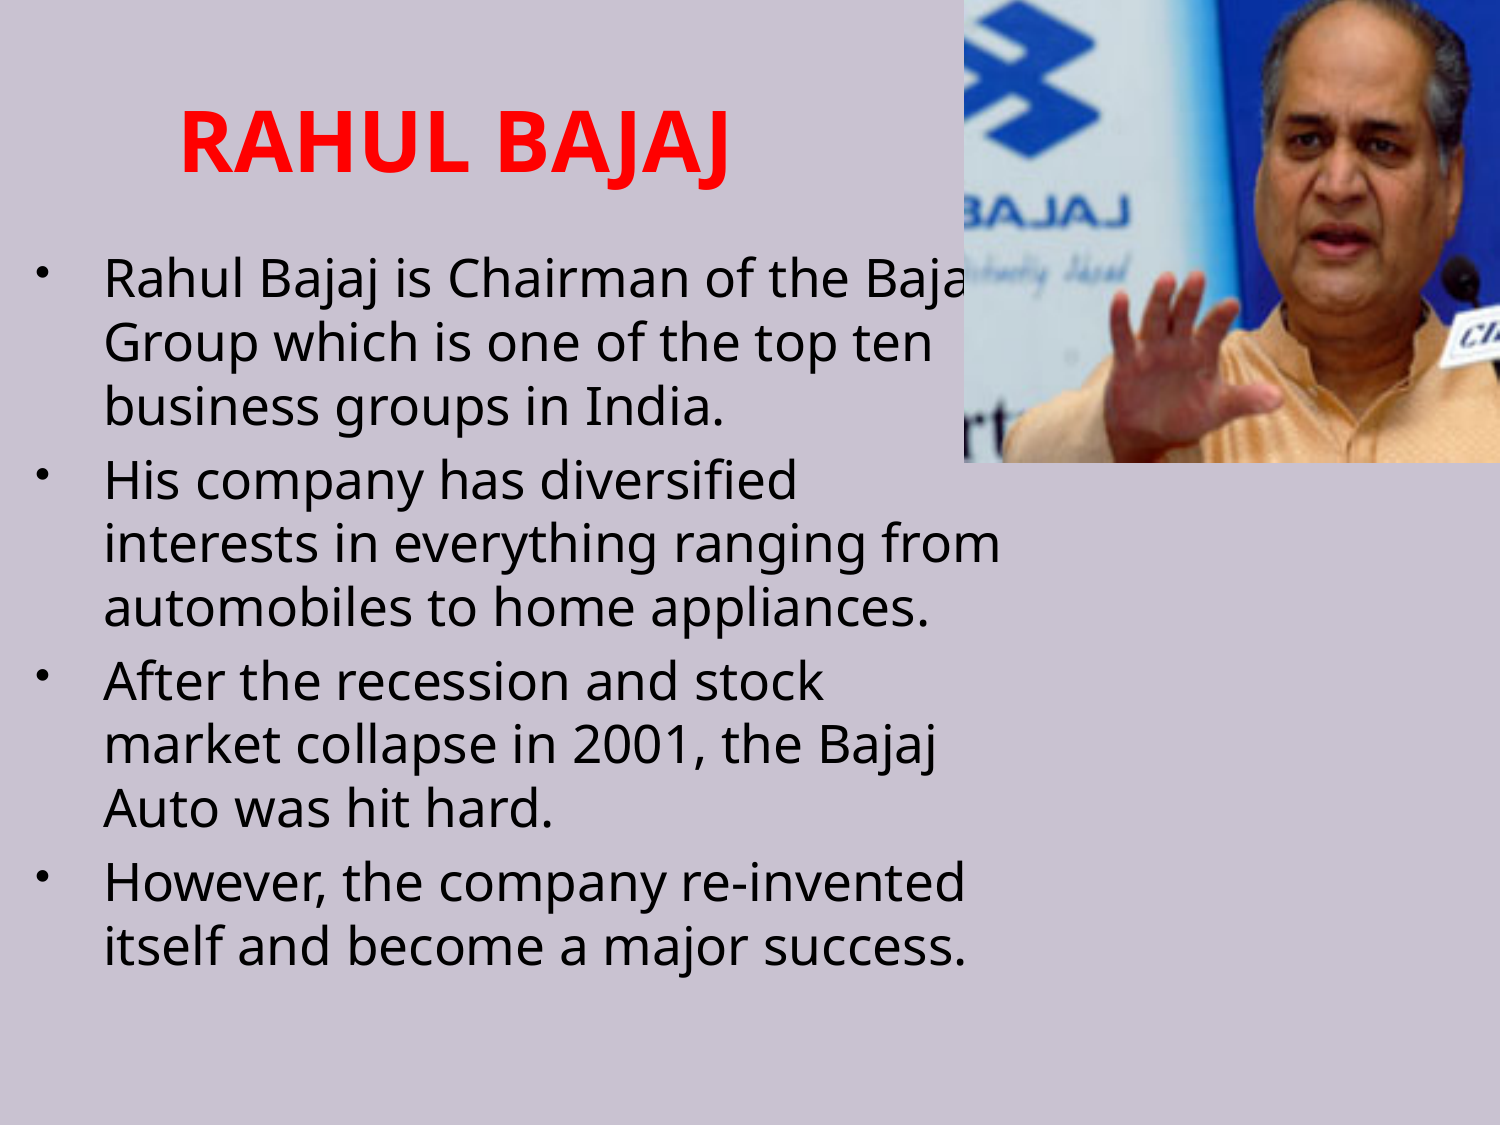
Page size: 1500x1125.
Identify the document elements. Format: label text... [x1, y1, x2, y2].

list Rahul Bajaj is Chairman of the Bajaj Group which is one of the top ten business groups in India. His company has diversified interests in everything ranging from automobiles to home appliances. After the recession and stock market collapse in 2001, the Bajaj Auto was hit hard. However, the company re-invented itself and become a major success. [0, 237, 1025, 1035]
picture [963, 0, 1500, 463]
title RAHUL BAJAJ [37, 45, 875, 233]
